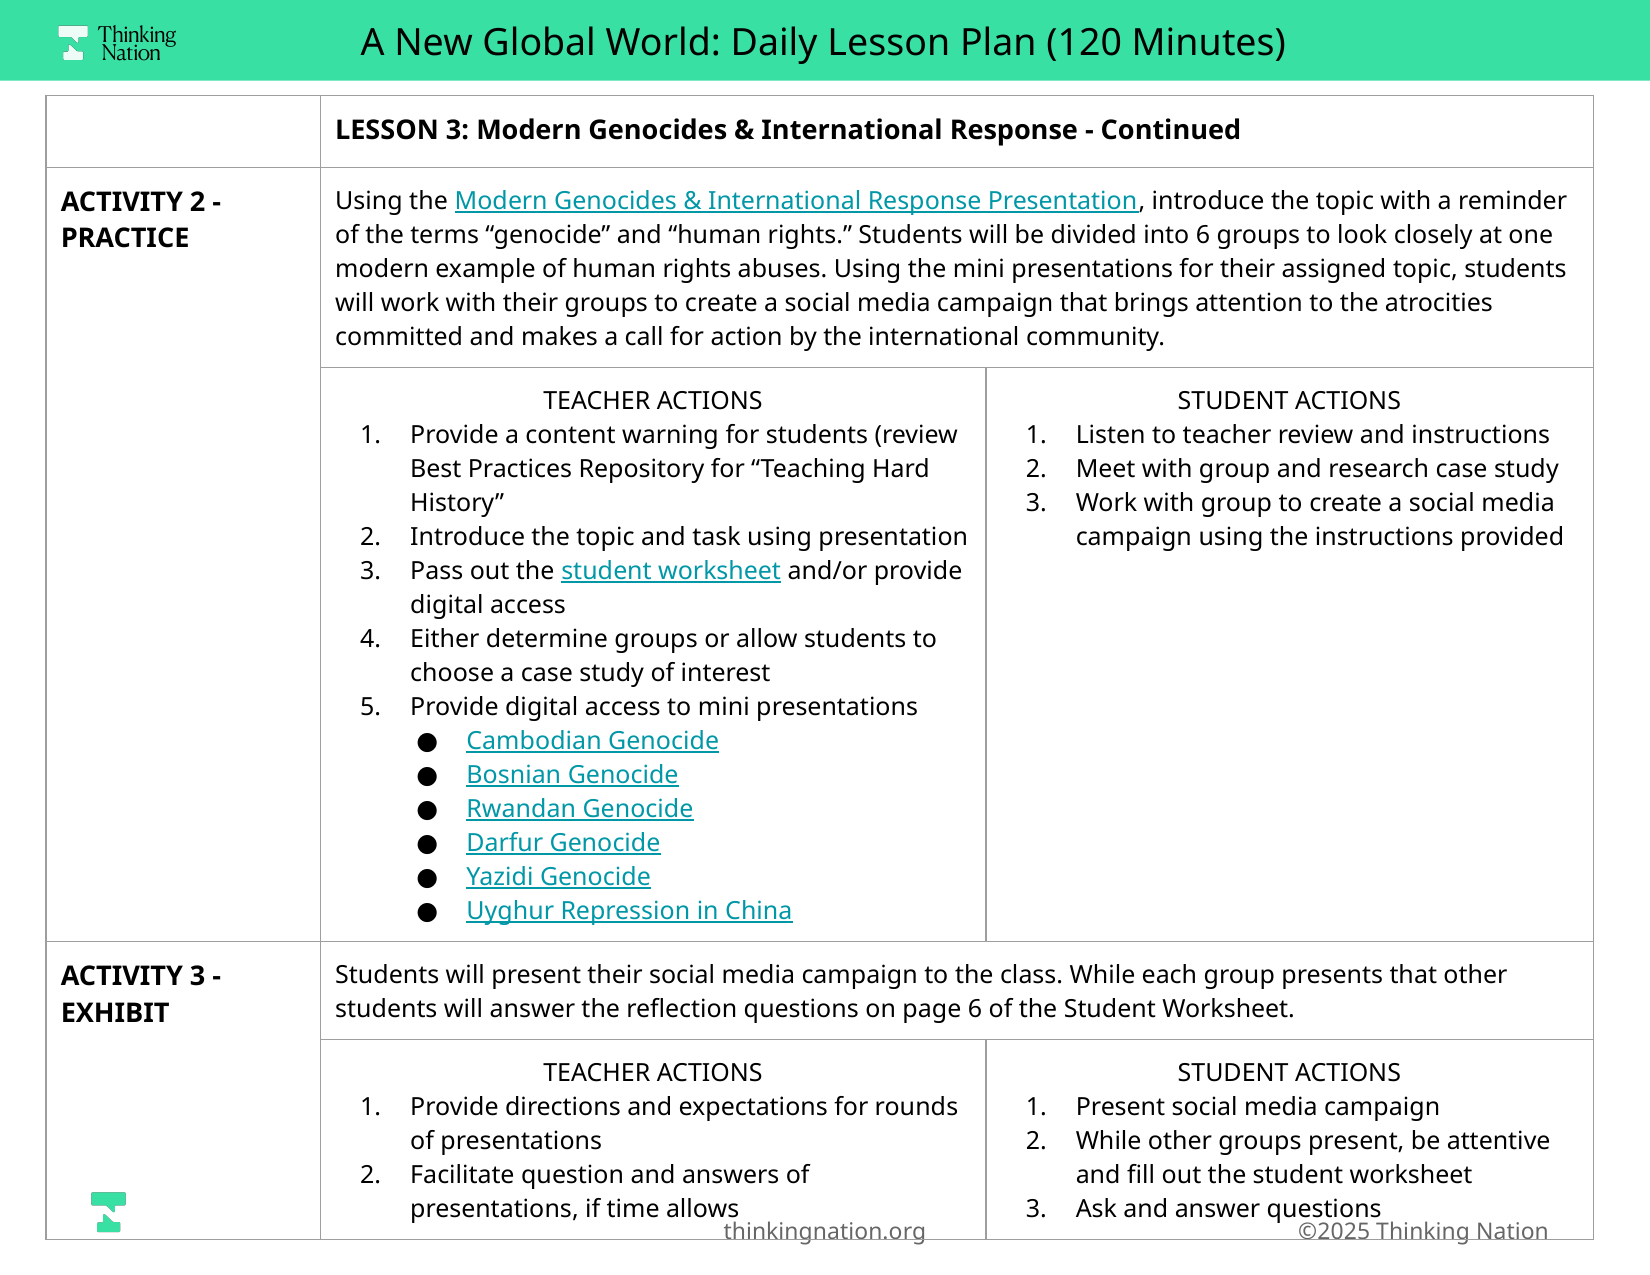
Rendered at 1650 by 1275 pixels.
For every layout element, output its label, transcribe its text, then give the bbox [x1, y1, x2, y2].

table_header LESSON 3: Modern Genocides & International Response - Continued [321, 96, 1593, 167]
table_cell TEACHER ACTIONS Provide a content warning for students (review Best Practices Repository for “Teaching Hard History” Introduce the topic and task using presentation Pass out the student worksheet and/or provide digital access Either determine groups or allow students to choose a case study of interest Provide digital access to mini presentations Cambodian Genocide Bosnian Genocide Rwandan Genocide Darfur Genocide Yazidi Genocide Uyghur Repression in China [321, 368, 985, 941]
table_cell STUDENT ACTIONS Listen to teacher review and instructions Meet with group and research case study Work with group to create a social media campaign using the instructions provided [987, 368, 1593, 941]
picture [80, 1184, 136, 1240]
text_box A New Global World: Daily Lesson Plan (120 Minutes) [0, 0, 1650, 81]
picture [45, 14, 180, 85]
table_cell ACTIVITY 2 - PRACTICE [47, 168, 320, 941]
table_cell ACTIVITY 3 - EXHIBIT [47, 942, 320, 1239]
table_cell TEACHER ACTIONS Provide directions and expectations for rounds of presentations Facilitate question and answers of presentations, if time allows [321, 1040, 985, 1239]
table_cell Using the Modern Genocides & International Response Presentation, introduce the topic with a reminder of the terms “genocide” and “human rights.” Students will be divided into 6 groups to look closely at one modern example of human rights abuses. Using the mini presentations for their assigned topic, students will work with their groups to create a social media campaign that brings attention to the atrocities committed and makes a call for action by the international community. [321, 168, 1593, 367]
table_cell STUDENT ACTIONS Present social media campaign While other groups present, be attentive and fill out the student worksheet Ask and answer questions [987, 1040, 1593, 1239]
table_header [47, 96, 320, 167]
table_cell Students will present their social media campaign to the class. While each group presents that other students will answer the reflection questions on page 6 of the Student Worksheet. [321, 942, 1593, 1039]
